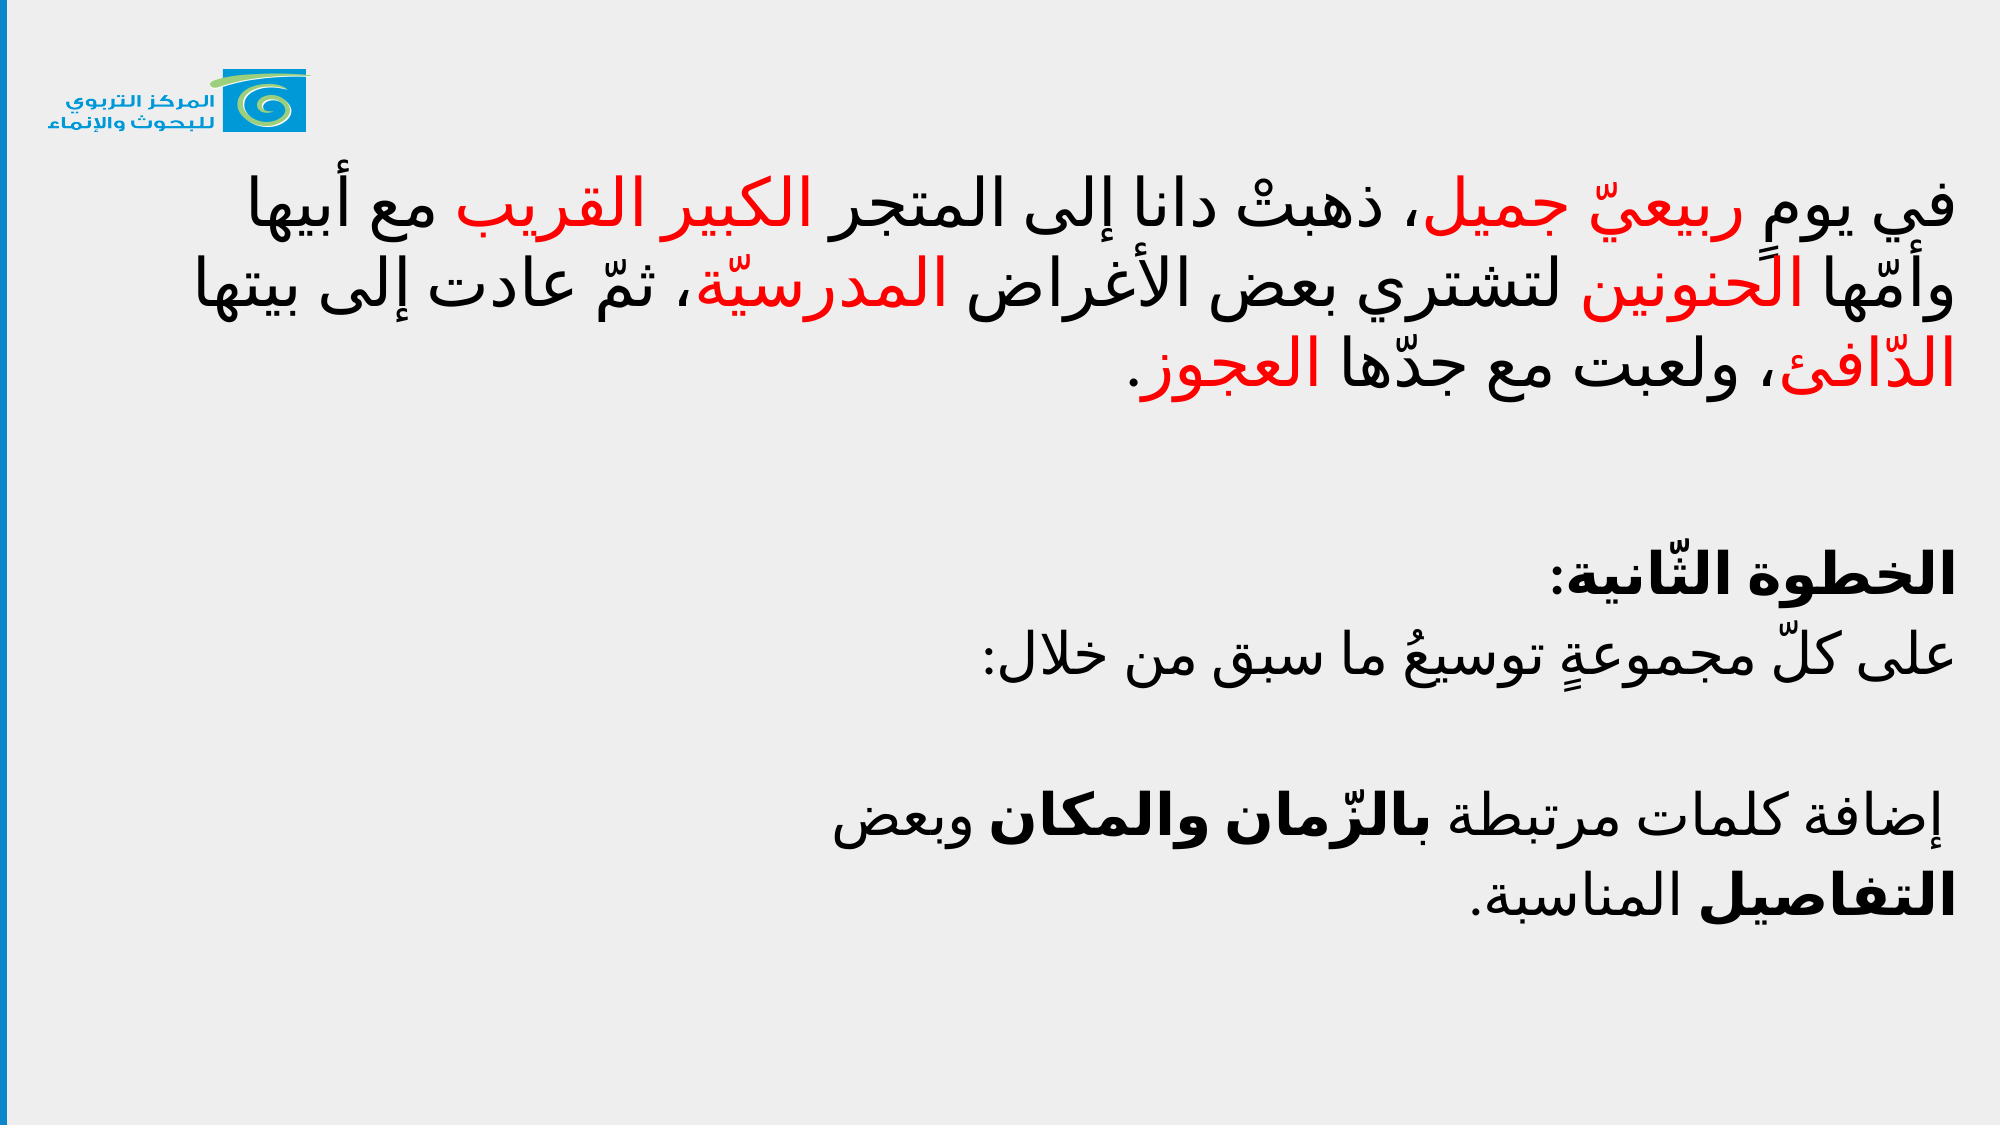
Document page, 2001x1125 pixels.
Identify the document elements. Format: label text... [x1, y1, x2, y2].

picture [238, 84, 291, 126]
text_box في يومٍ ربيعيّ جميل، ذهبتْ دانا إلى المتجر الكبير القريب مع أبيها وأمّها الحنونين لتشتري بعض الأغراض المدرسيّة، ثمّ عادت إلى بيتها الدّافئ، ولعبت مع جدّها العجوز. [94, 152, 1973, 407]
text_box الخطوة الثّانية: على كلّ مجموعةٍ توسيعُ ما سبق من خلال: إضافة كلمات مرتبطة بالزّمان والمكان وبعض التفاصيل المناسبة. [647, 517, 1973, 935]
picture [0, 0, 7, 1125]
picture [48, 69, 311, 132]
